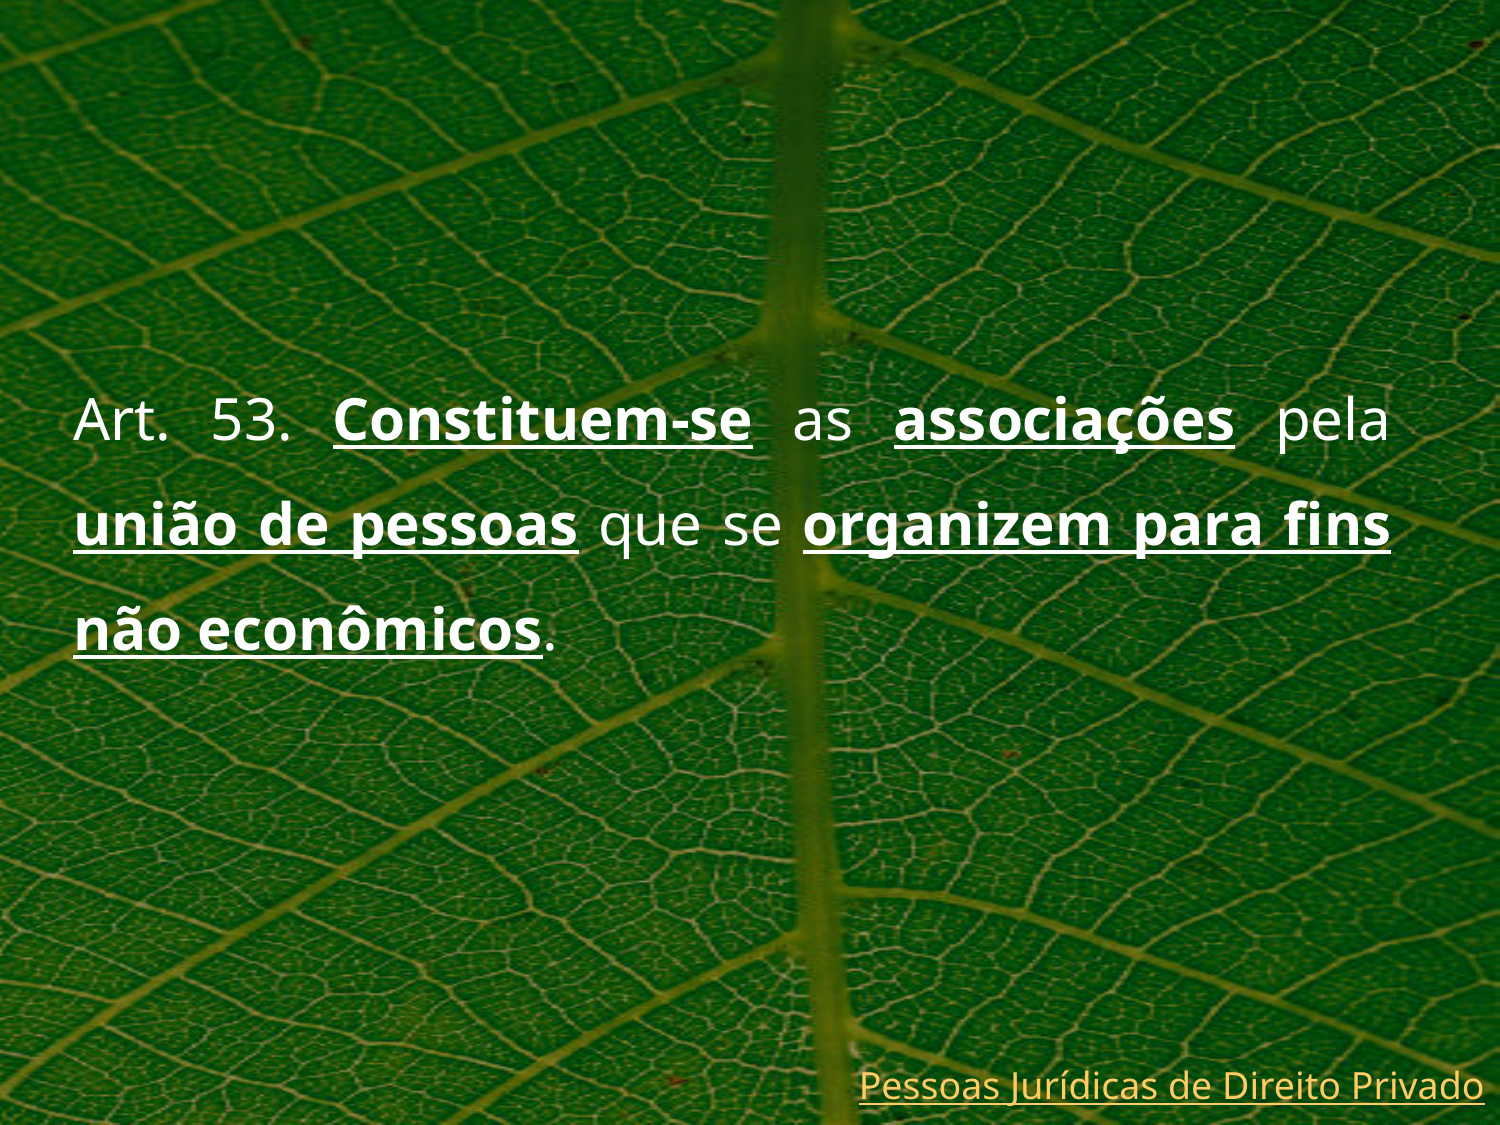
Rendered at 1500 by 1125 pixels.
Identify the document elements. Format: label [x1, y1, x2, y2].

list [0, 0, 1500, 1125]
